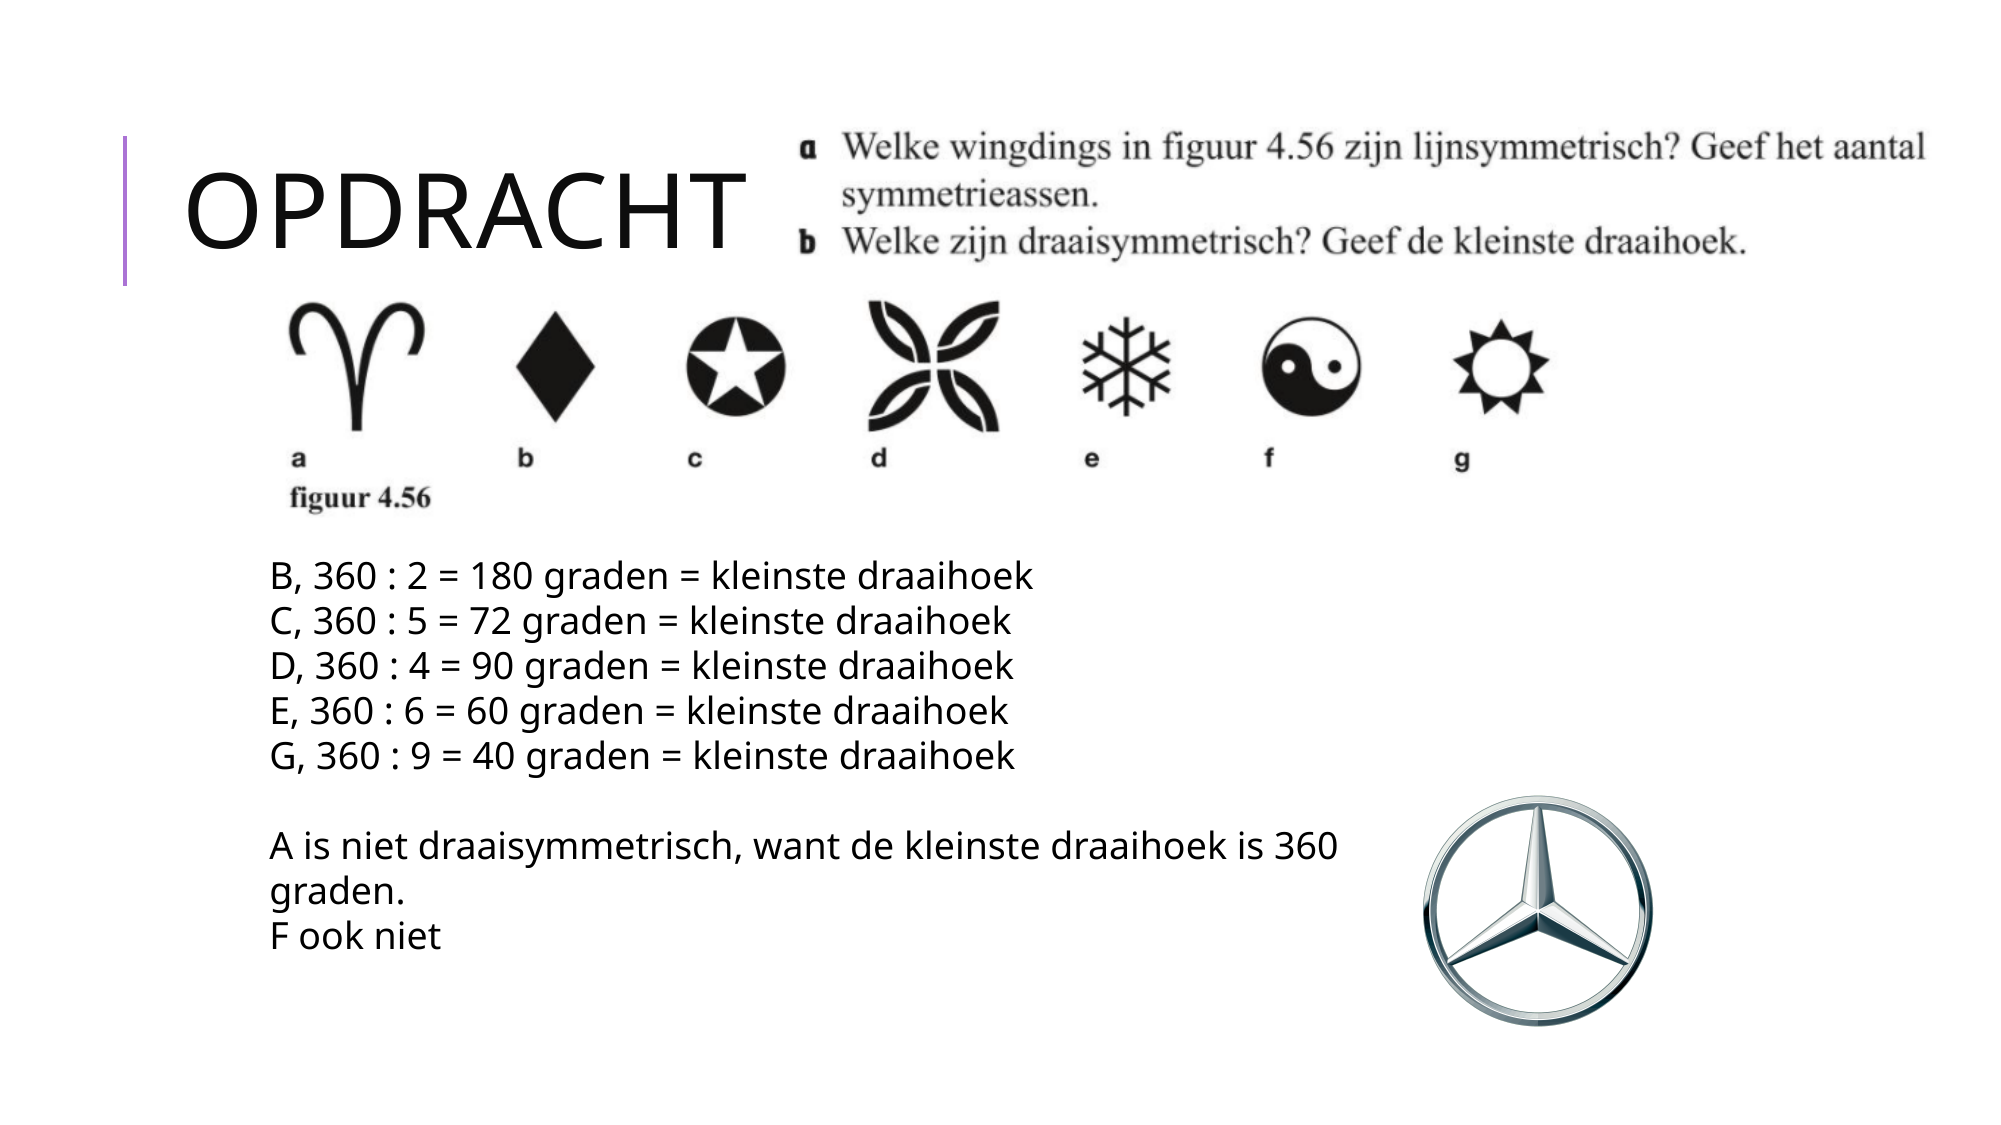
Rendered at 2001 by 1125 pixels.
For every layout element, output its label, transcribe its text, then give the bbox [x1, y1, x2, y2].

text_box B, 360 : 2 = 180 graden = kleinste draaihoek C, 360 : 5 = 72 graden = kleinste draaihoek D, 360 : 4 = 90 graden = kleinste draaihoek E, 360 : 6 = 60 graden = kleinste draaihoek G, 360 : 9 = 40 graden = kleinste draaihoek A is niet draaisymmetrisch, want de kleinste draaihoek is 360 graden. F ook niet [254, 544, 1453, 965]
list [254, 275, 1573, 523]
title Opdracht 63b [168, 96, 1763, 342]
picture [780, 117, 1940, 277]
picture [1325, 792, 1746, 1030]
